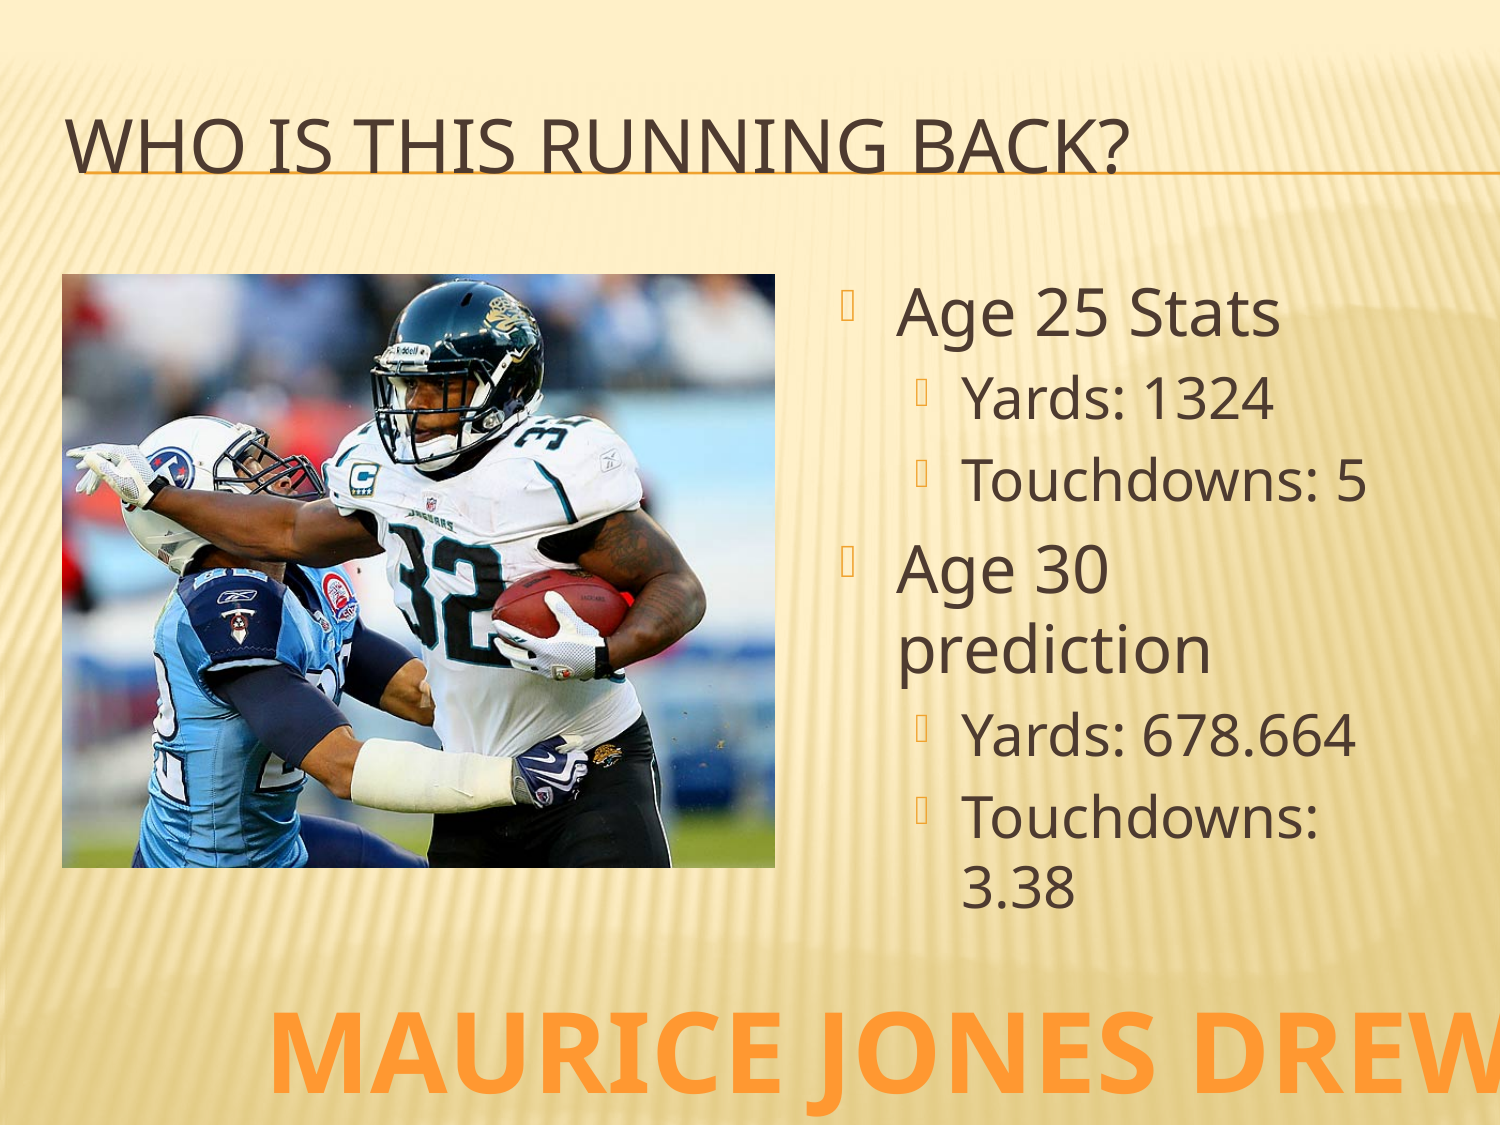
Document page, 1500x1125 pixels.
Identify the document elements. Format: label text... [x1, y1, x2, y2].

text_box Maurice Jones Drew [249, 973, 1500, 1124]
title Who is this running back? [50, 75, 1475, 213]
picture [62, 274, 776, 869]
list Age 25 Stats Yards: 1324 Touchdowns: 5 Age 30 prediction Yards: 678.664 Touchdowns: 3.38 [825, 262, 1425, 973]
